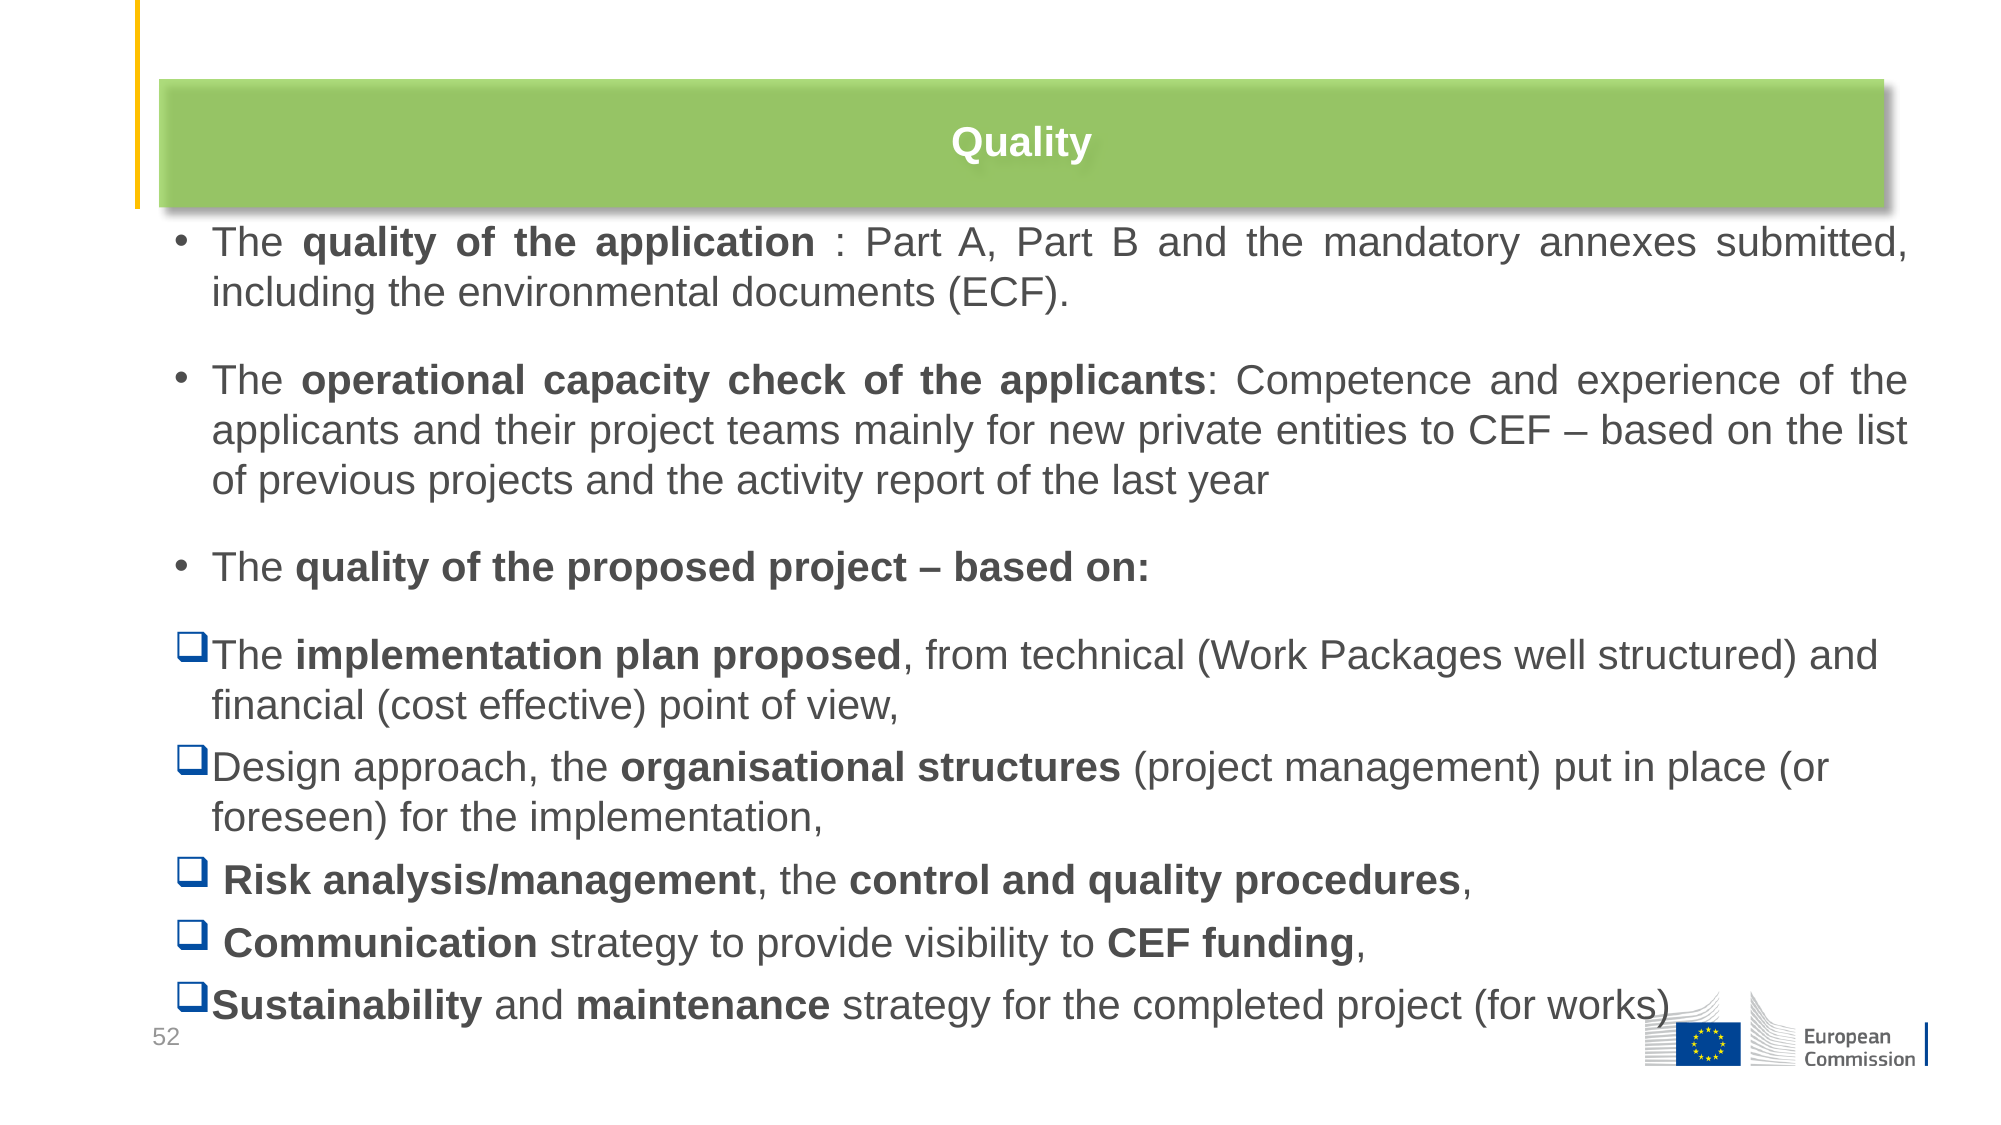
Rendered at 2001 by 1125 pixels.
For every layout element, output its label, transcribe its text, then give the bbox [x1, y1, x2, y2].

title Quality [159, 79, 1885, 208]
slide_number 52 [137, 1005, 588, 1066]
list The quality of the application : Part A, Part B and the mandatory annexes submitted, including the environmental documents (ECF). The operational capacity check of the applicants: Competence and experience of the applicants and their project teams mainly for new private entities to CEF – based on the list of previous projects and the activity report of the last year The quality of the proposed project – based on: The implementation plan proposed, from technical (Work Packages well structured) and financial (cost effective) point of view, Design approach, the organisational structures (project management) put in place (or foreseen) for the implementation, Risk analysis/management, the control and quality procedures, Communication strategy to provide visibility to CEF funding, Sustainability and maintenance strategy for the completed project (for works) [159, 207, 1925, 1046]
picture [1645, 991, 1928, 1066]
